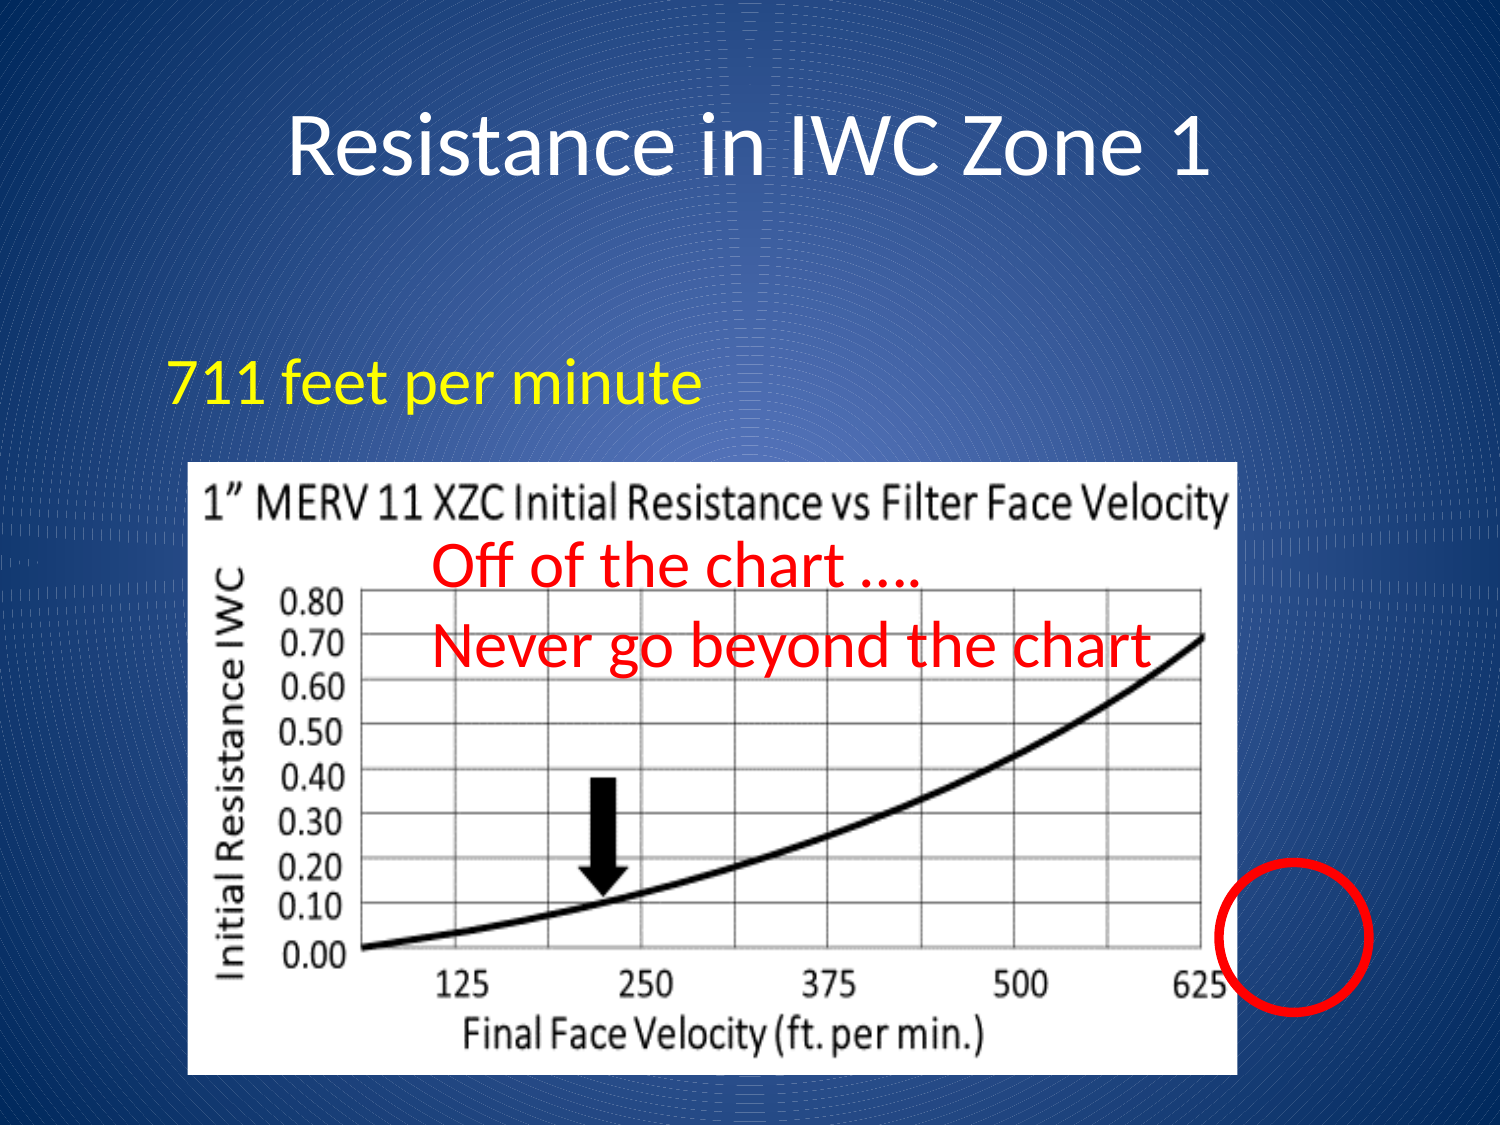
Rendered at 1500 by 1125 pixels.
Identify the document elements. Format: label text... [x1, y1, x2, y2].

title Resistance in IWC Zone 1 [75, 45, 1425, 233]
text_box 711 feet per minute [150, 236, 1500, 524]
text_box [1241, 860, 1372, 1015]
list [187, 462, 1238, 1076]
